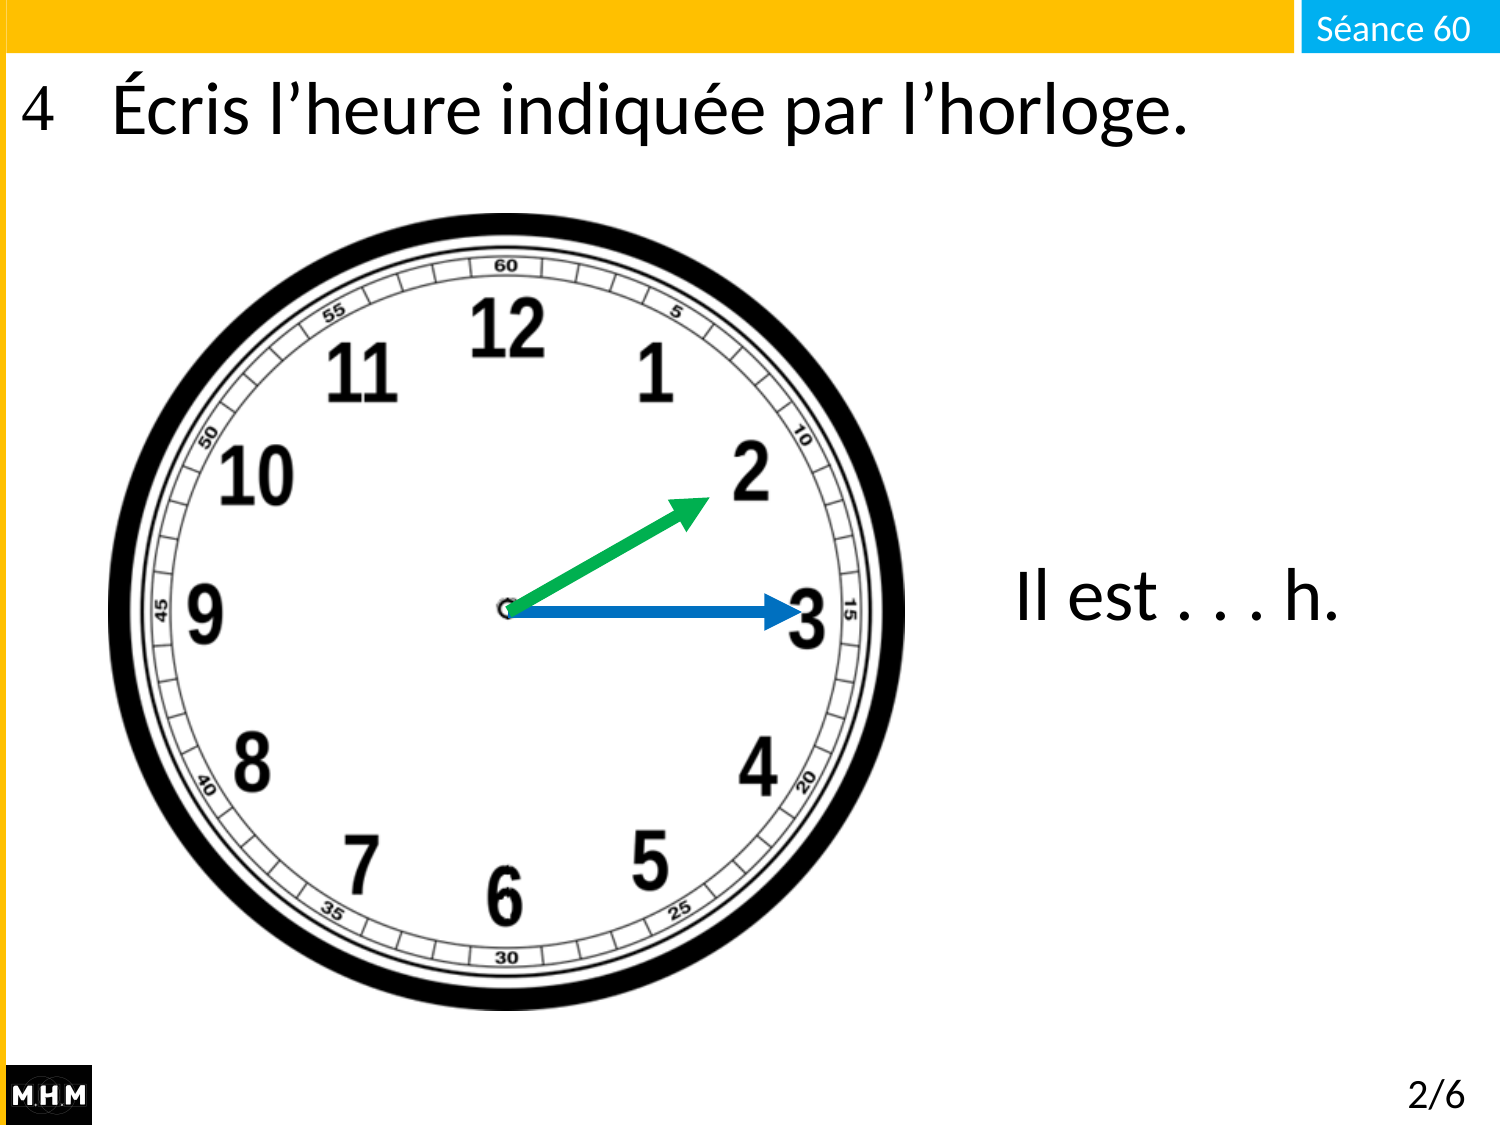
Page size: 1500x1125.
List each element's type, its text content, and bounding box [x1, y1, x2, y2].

list 2/6 [1373, 1064, 1500, 1125]
picture [6, 1065, 92, 1125]
picture [108, 213, 905, 1011]
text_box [508, 497, 710, 613]
text_box Il est . . . h. [999, 546, 1391, 646]
title Écris l’heure indiquée par l’horloge. [96, 60, 1391, 160]
